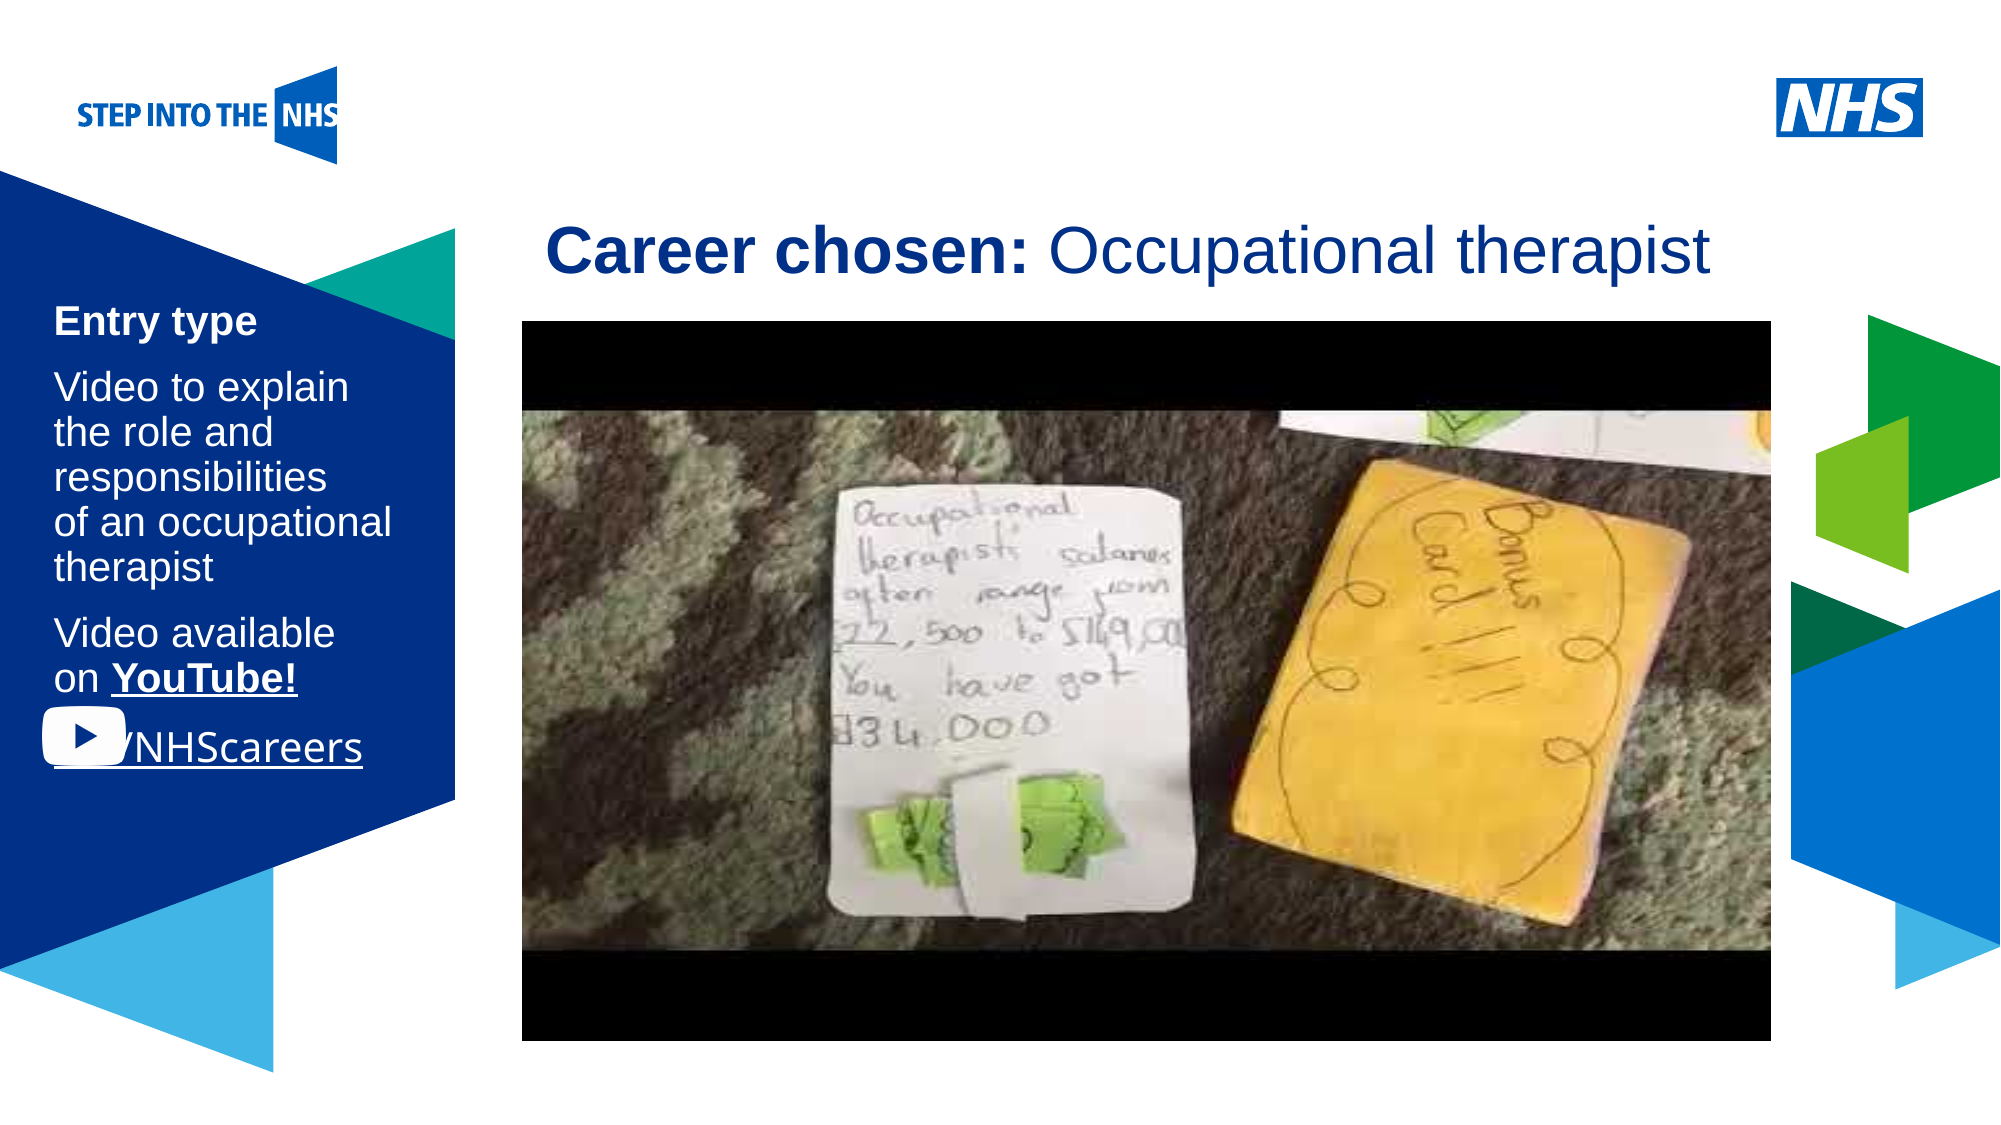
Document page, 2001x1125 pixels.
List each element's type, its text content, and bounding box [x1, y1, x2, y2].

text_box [521, 320, 1772, 1041]
text_box Entry type Video to explain the role and responsibilities of an occupational therapist Video available on YouTube! /NHScareers [53, 373, 423, 839]
title Career chosen: Occupational therapist [545, 216, 1767, 306]
picture [42, 706, 126, 766]
